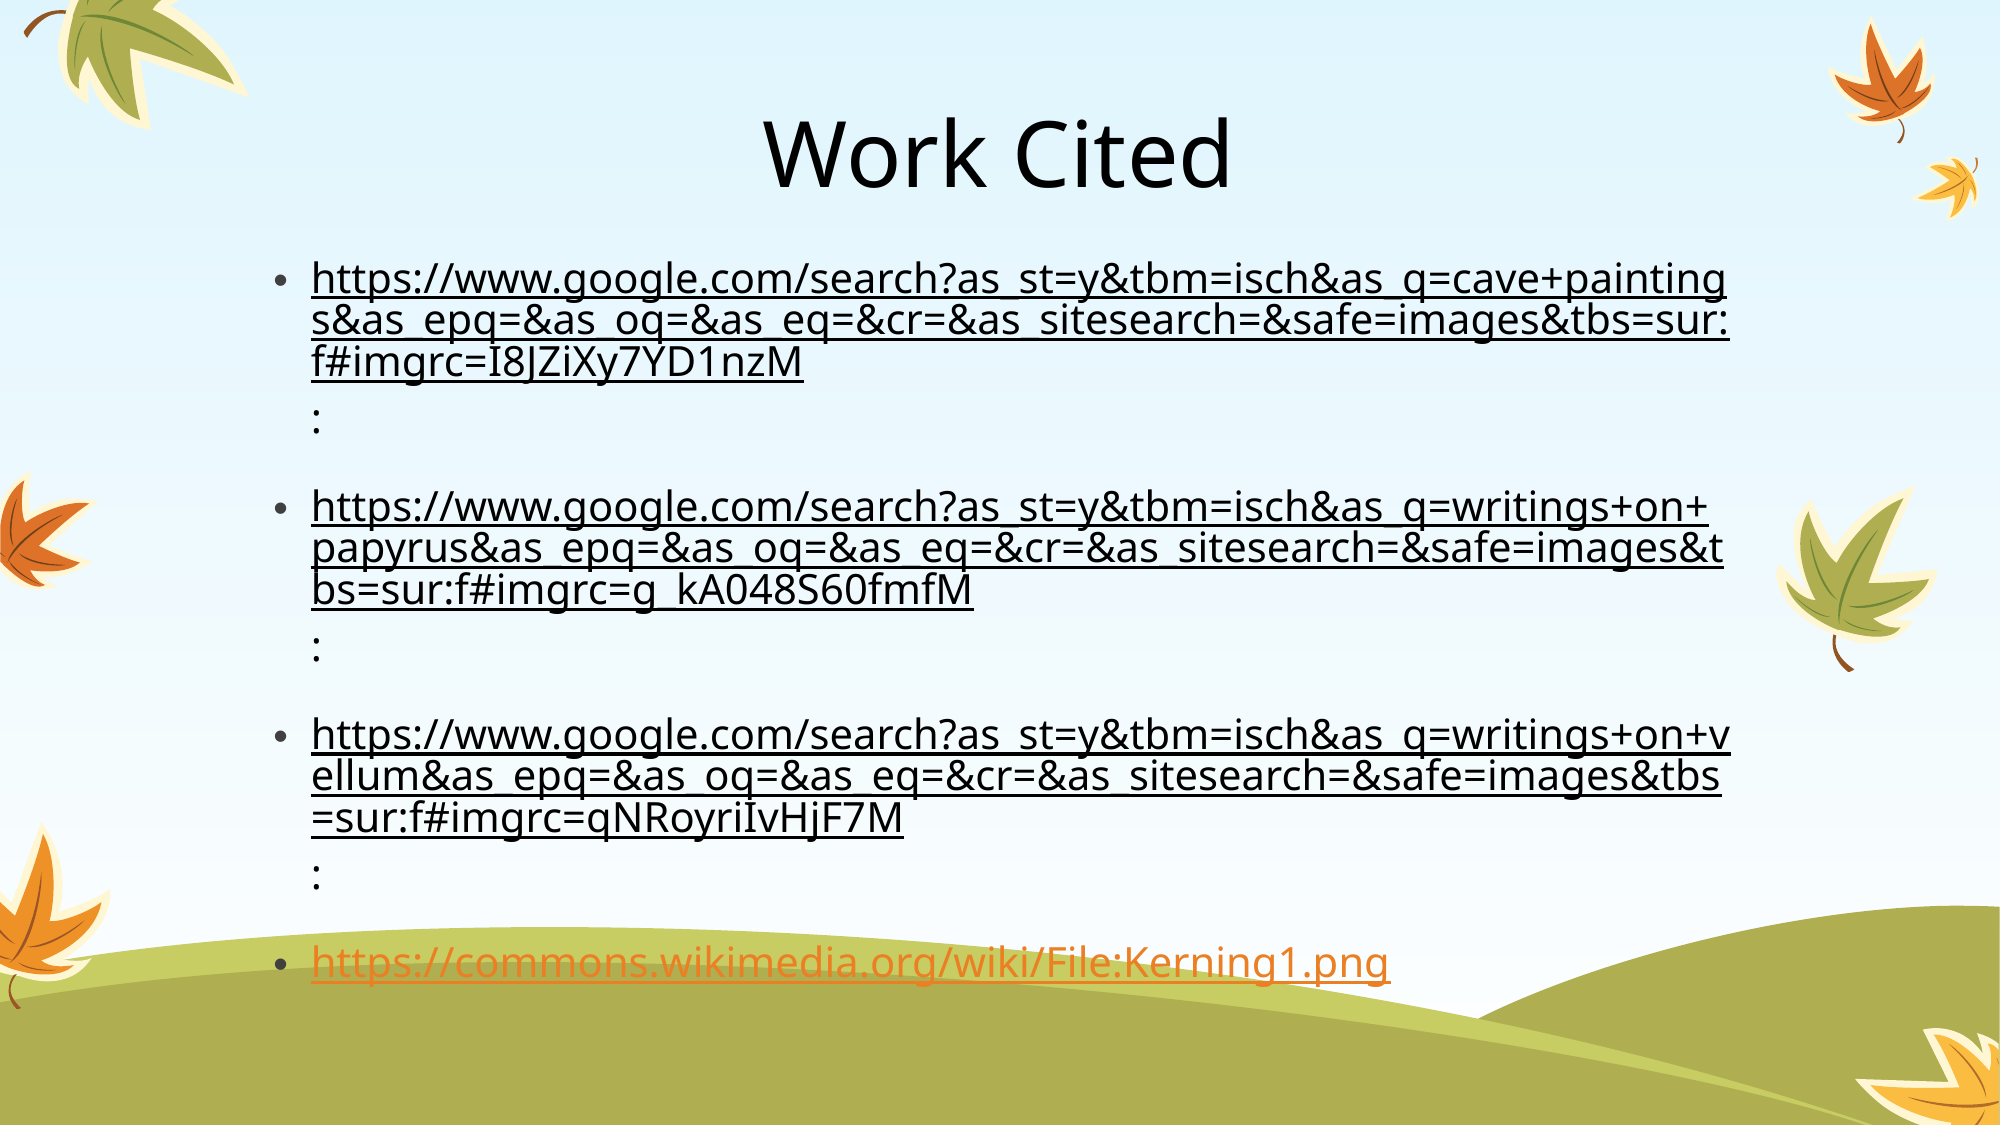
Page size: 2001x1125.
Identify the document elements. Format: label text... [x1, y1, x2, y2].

title Work Cited [249, 12, 1749, 216]
list https://www.google.com/search?as_st=y&tbm=isch&as_q=cave+paintings&as_epq=&as_oq=&as_eq=&cr=&as_sitesearch=&safe=images&tbs=sur:f#imgrc=I8JZiXy7YD1nzM: https://www.google.com/search?as_st=y&tbm=isch&as_q=writings+on+papyrus&as_epq=&as_oq=&as_eq=&cr=&as_sitesearch=&safe=images&tbs=sur:f#imgrc=g_kA048S60fmfM: https://www.google.com/search?as_st=y&tbm=isch&as_q=writings+on+vellum&as_epq=&as_oq=&as_eq=&cr=&as_sitesearch=&safe=images&tbs=sur:f#imgrc=qNRoyriIvHjF7M: https://commons.wikimedia.org/wiki/File:Kerning1.png [250, 243, 1750, 925]
